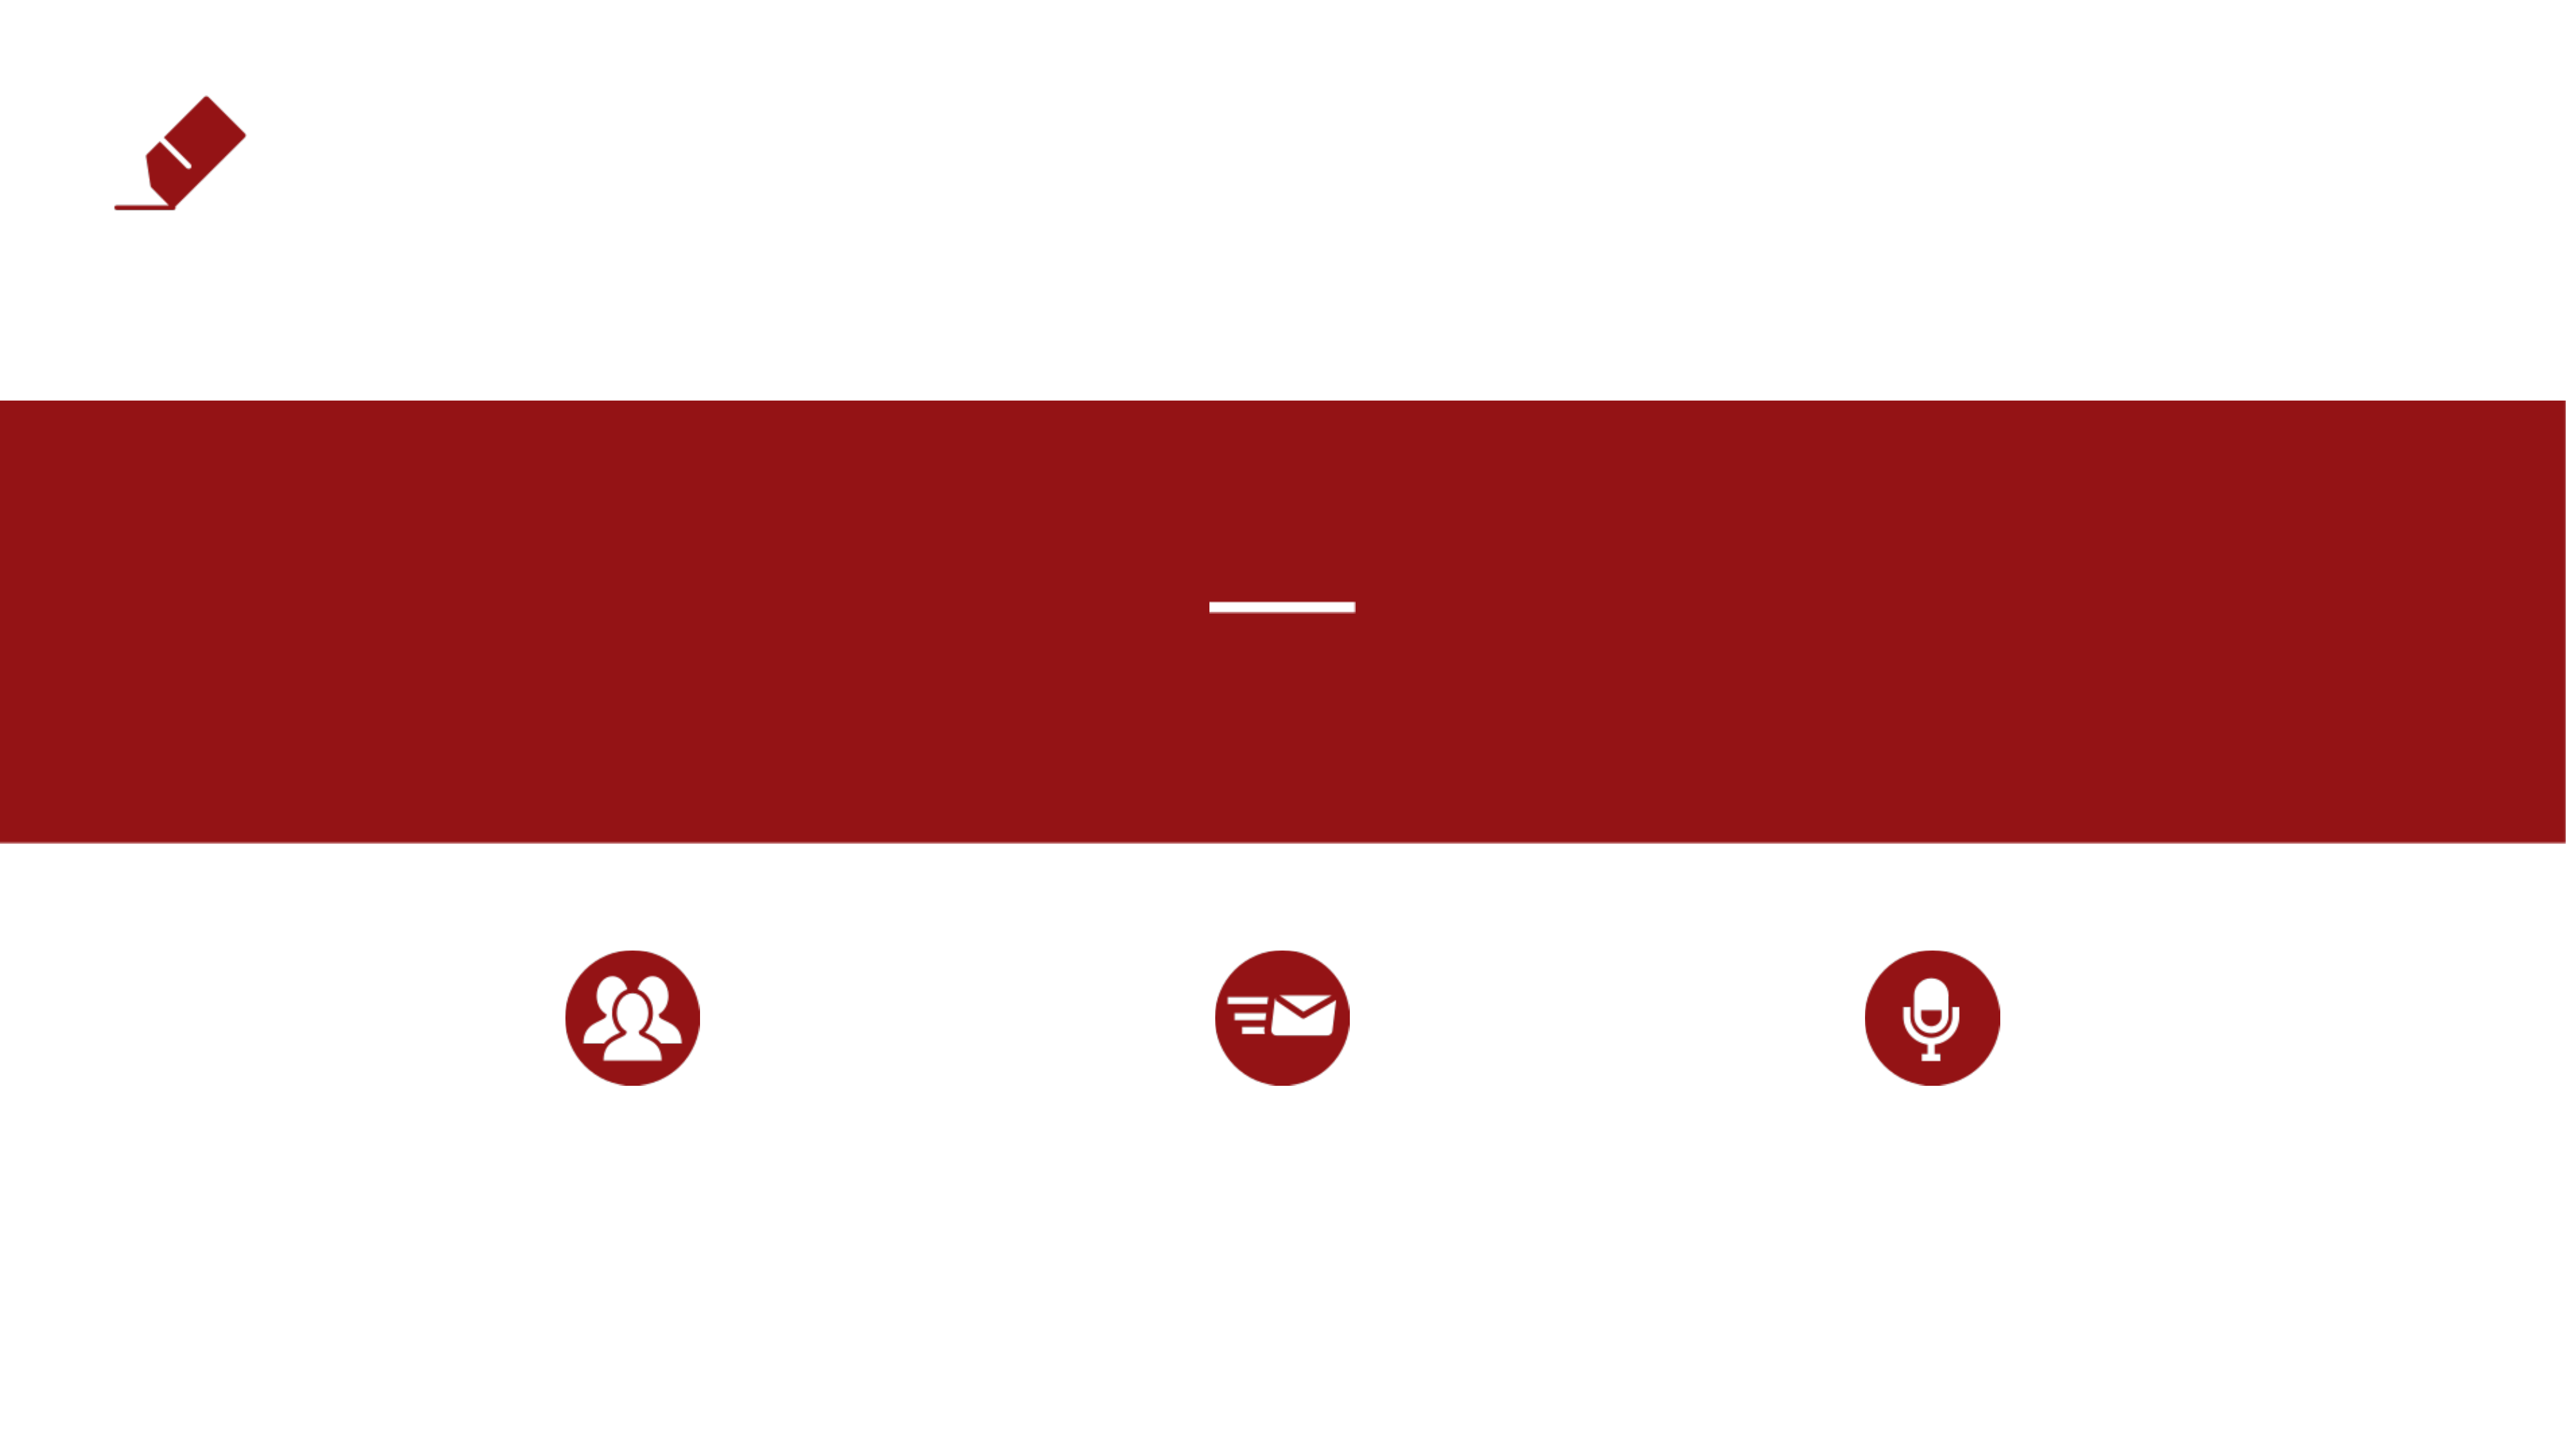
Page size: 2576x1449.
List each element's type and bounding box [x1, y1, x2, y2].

picture [1864, 951, 2000, 1086]
picture [565, 951, 701, 1086]
picture [1215, 951, 1350, 1086]
picture [0, 401, 2566, 844]
picture [95, 69, 256, 230]
